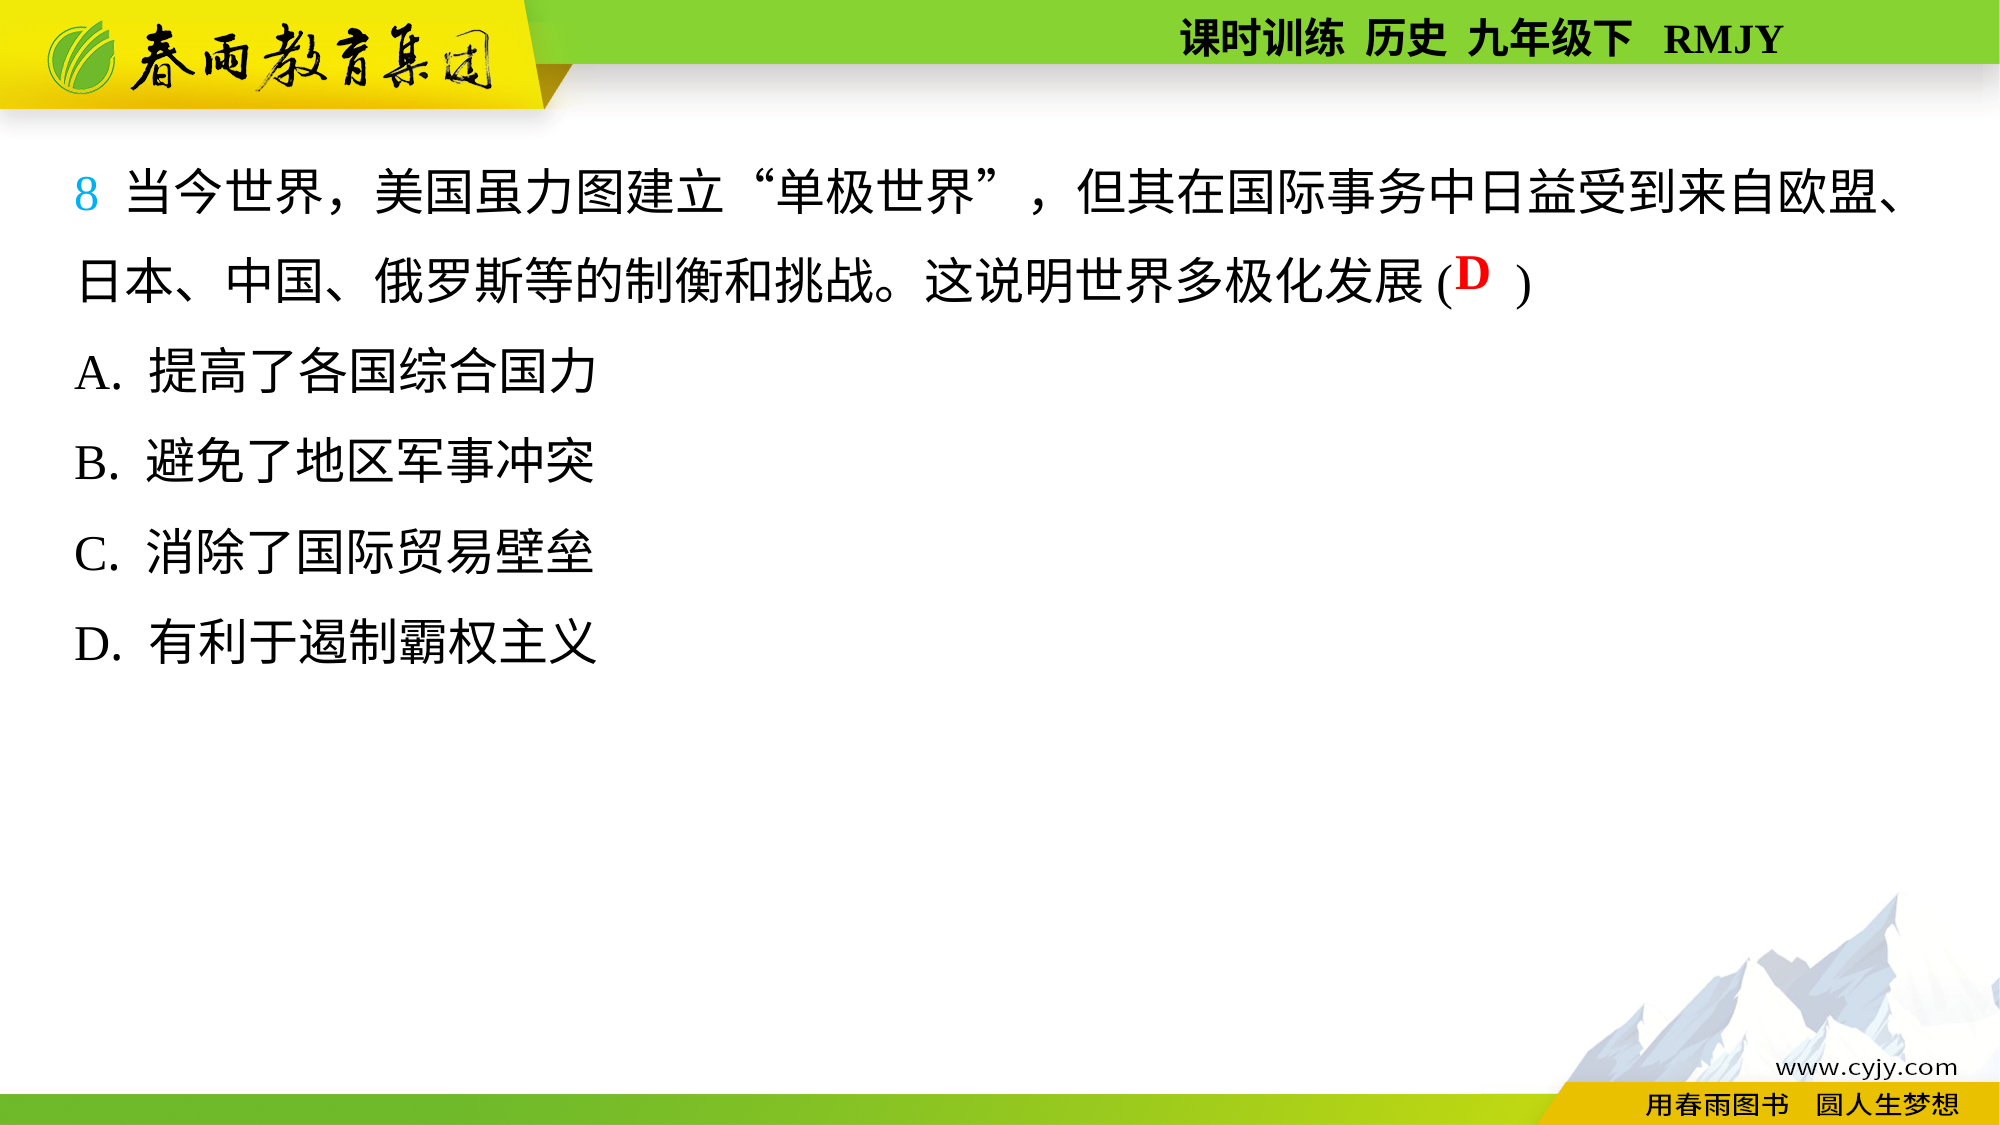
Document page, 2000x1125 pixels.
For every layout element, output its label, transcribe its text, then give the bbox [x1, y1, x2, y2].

text_box D [1440, 231, 1506, 307]
list 8 当今世界，美国虽力图建立“单极世界”，但其在国际事务中日益受到来自欧盟、日本、中国、俄罗斯等的制衡和挑战。这说明世界多极化发展( ) A. 提高了各国综合国力 B. 避免了地区军事冲突 C. 消除了国际贸易壁垒 D. 有利于遏制霸权主义 [59, 122, 1944, 672]
picture [0, 0, 2000, 1125]
